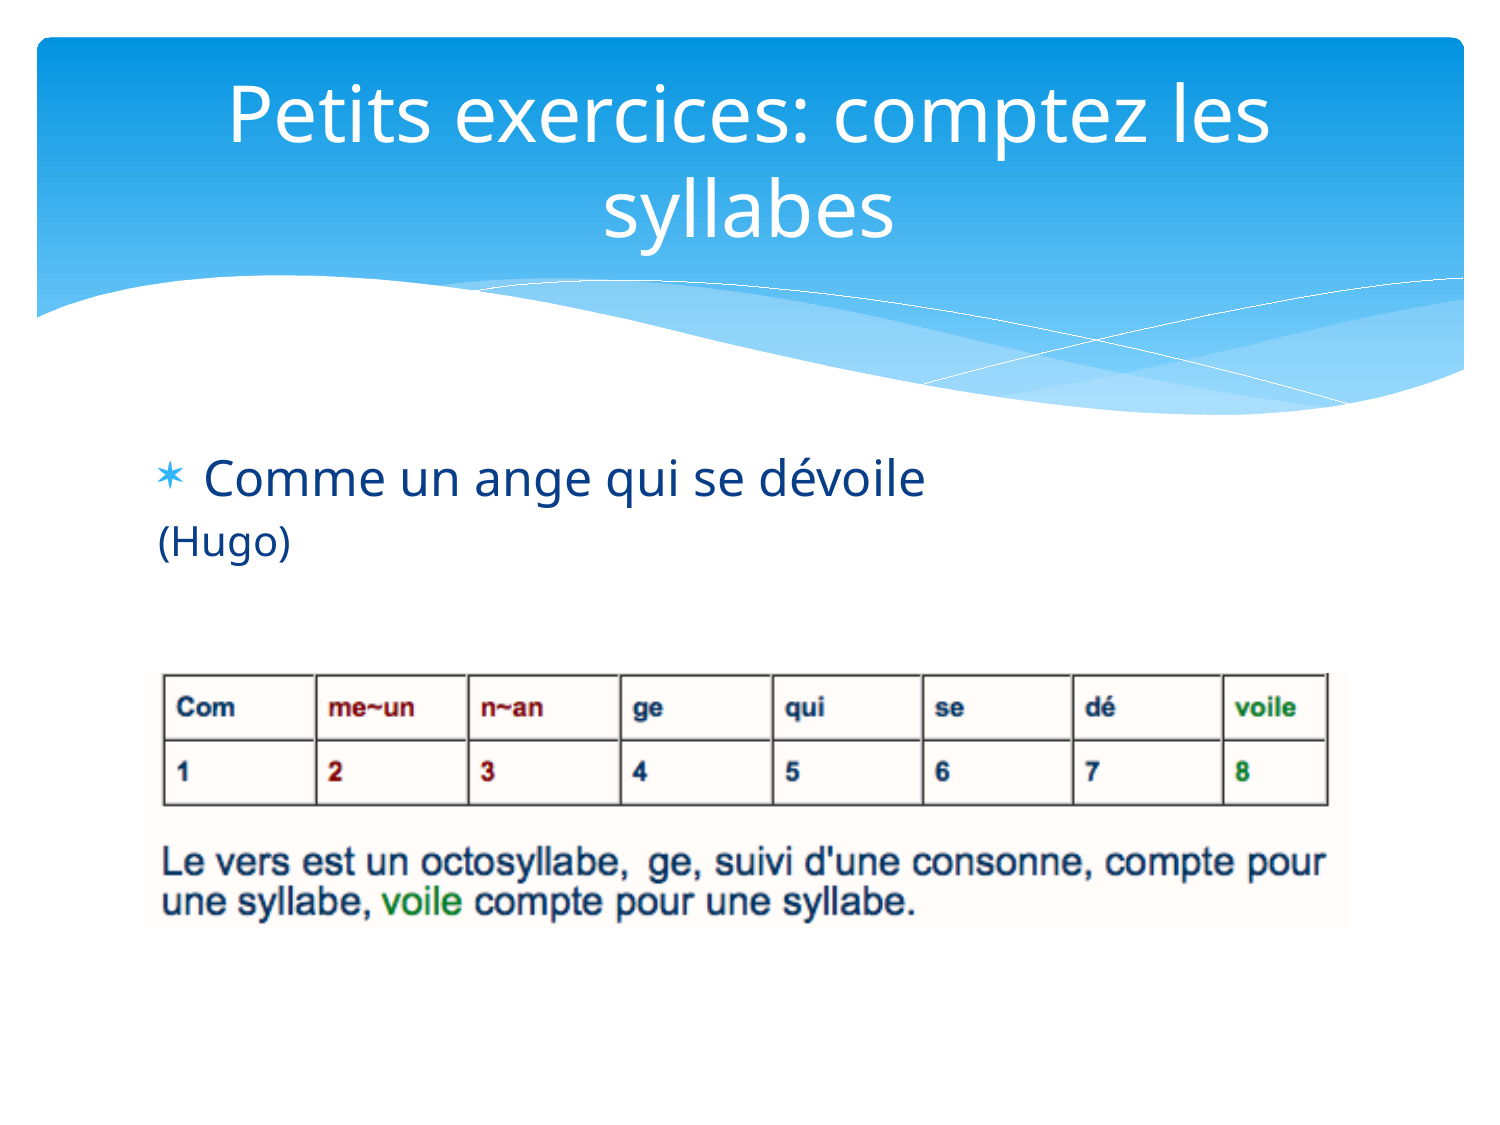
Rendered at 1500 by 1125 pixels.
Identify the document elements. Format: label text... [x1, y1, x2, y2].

list Comme un ange qui se dévoile (Hugo) [143, 438, 1359, 1005]
title Petits exercices: comptez les syllabes [75, 55, 1425, 261]
picture [142, 673, 1348, 928]
